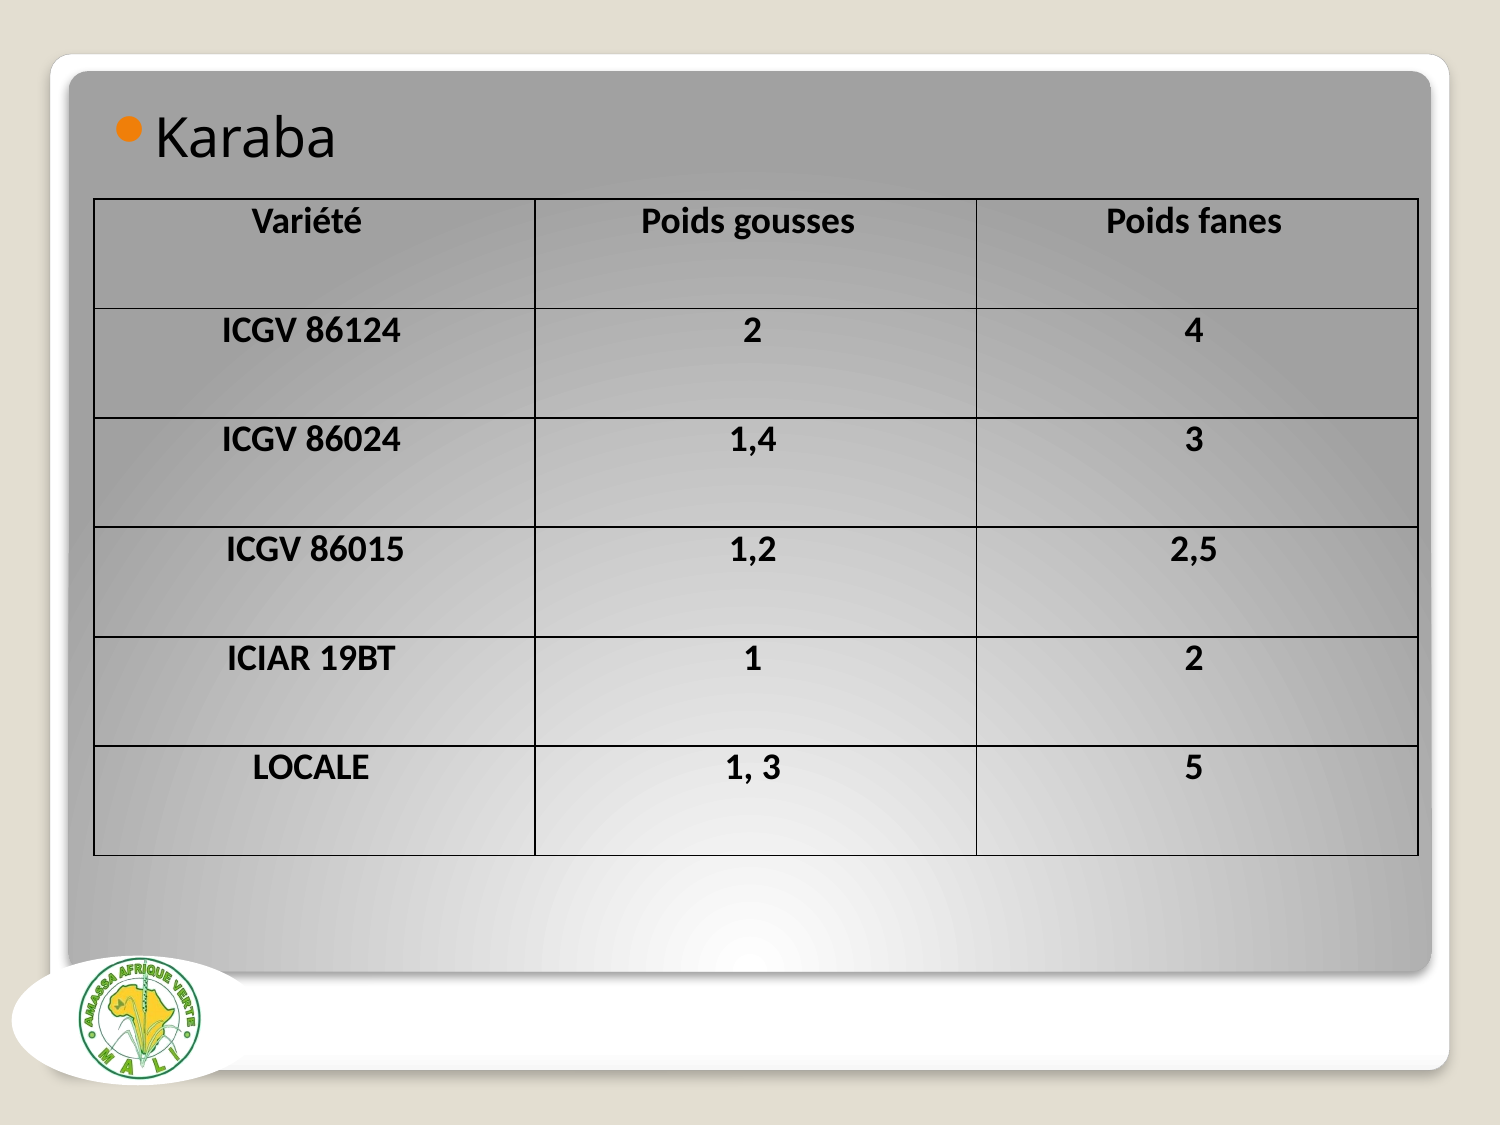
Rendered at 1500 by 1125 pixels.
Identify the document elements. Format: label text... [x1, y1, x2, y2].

table_cell 5 [977, 747, 1417, 855]
table_header Variété [95, 200, 534, 308]
table_header Poids gousses [536, 200, 976, 308]
table_cell ICIAR 19BT [95, 638, 534, 745]
table_cell ICGV 86124 [95, 309, 534, 417]
table_header Poids fanes [977, 200, 1417, 308]
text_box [11, 948, 265, 1091]
table_cell 1,2 [536, 528, 976, 636]
table_cell 4 [977, 309, 1417, 417]
table_cell 3 [977, 419, 1417, 526]
table_cell 1 [536, 638, 976, 745]
list Karaba [82, 86, 1425, 176]
table_cell 1,4 [536, 419, 976, 526]
table_cell ICGV 86024 [95, 419, 534, 526]
table_cell ICGV 86015 [95, 528, 534, 636]
table_cell 1, 3 [536, 747, 976, 855]
table_cell 2,5 [977, 528, 1417, 636]
table_cell 2 [536, 309, 976, 417]
table_cell LOCALE [95, 747, 534, 855]
table_cell 2 [977, 638, 1417, 745]
